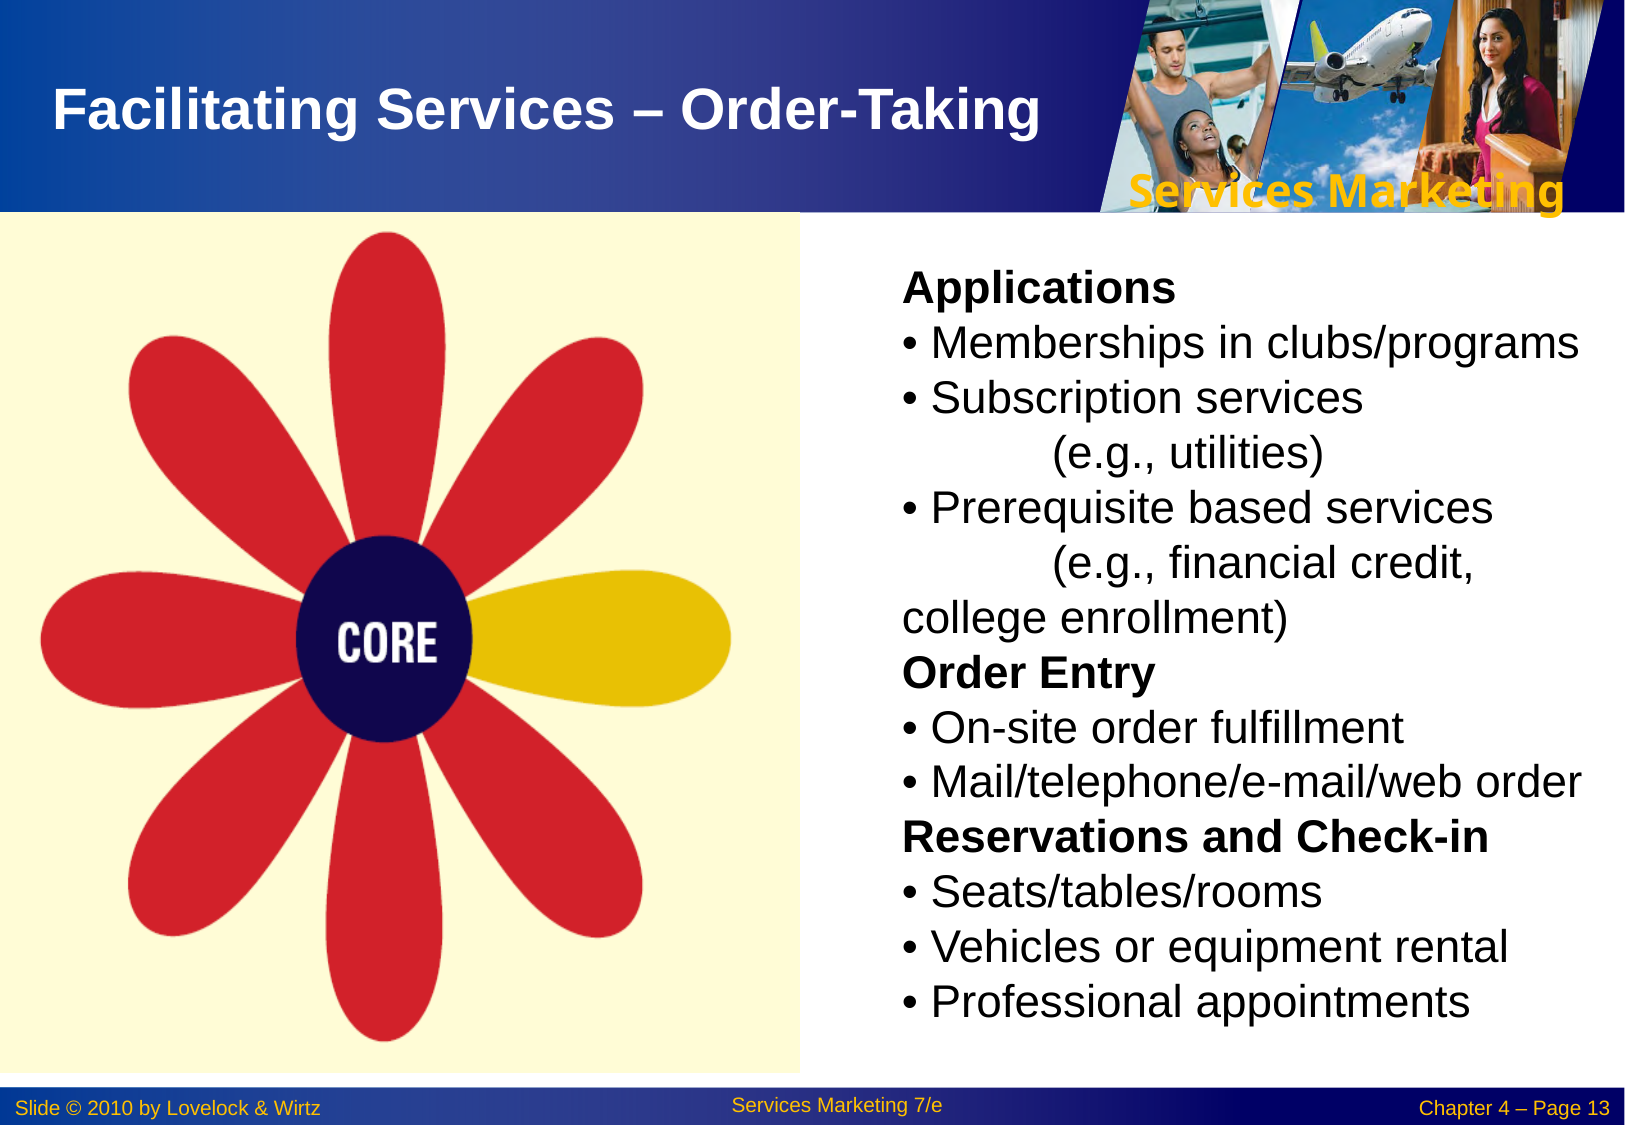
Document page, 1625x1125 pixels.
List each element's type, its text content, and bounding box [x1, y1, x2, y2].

title Facilitating Services – Order-Taking [36, 37, 1088, 176]
picture [1162, 186, 1172, 192]
picture [0, 212, 800, 1074]
text_box Applications • Memberships in clubs/programs • Subscription services (e.g., utilities) • Prerequisite based services (e.g., financial credit, college enrollment) Order Entry • On-site order fulfillment • Mail/telephone/e-mail/web order Reservations and Check-in • Seats/tables/rooms • Vehicles or equipment rental • Professional appointments [887, 249, 1625, 1113]
picture [1546, 187, 1556, 202]
picture [1100, 0, 1604, 213]
